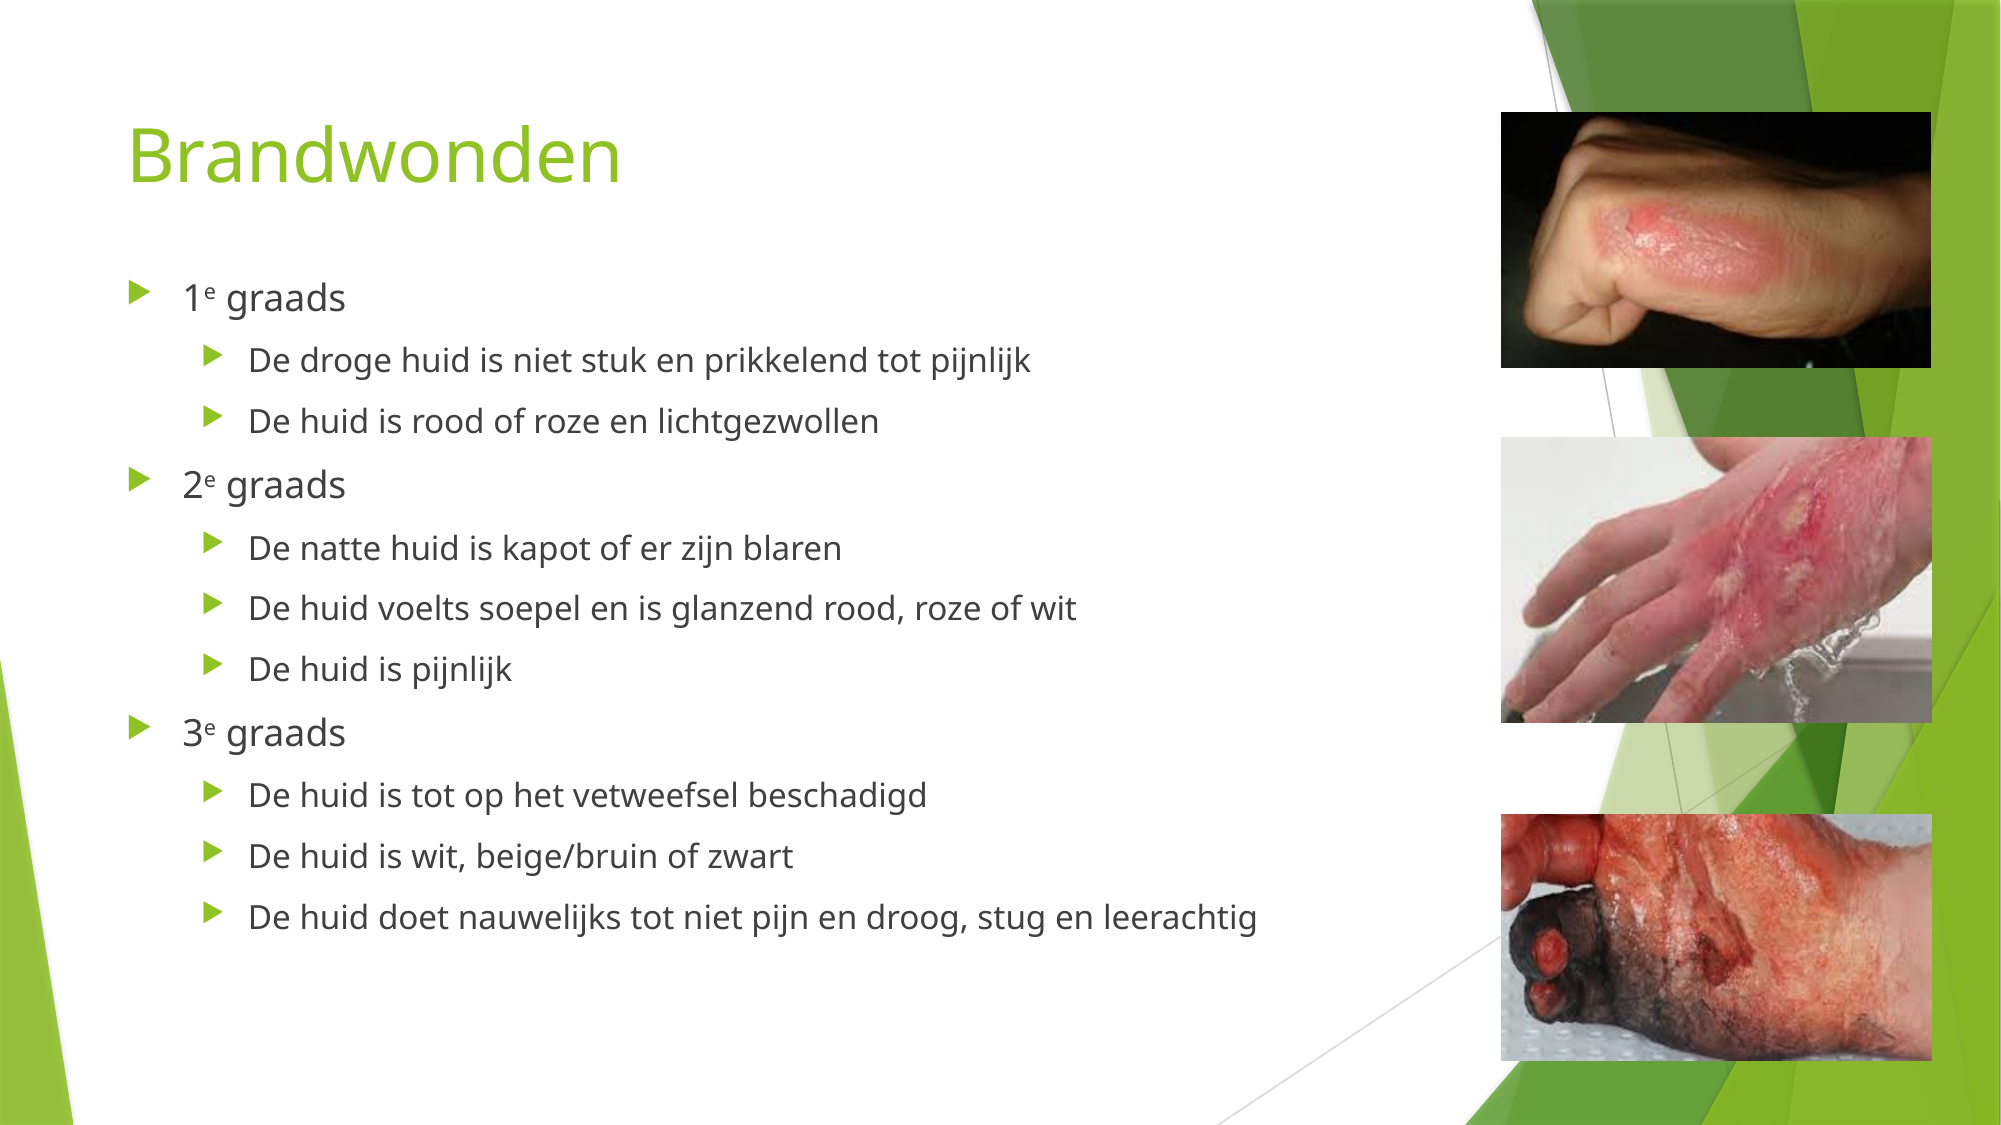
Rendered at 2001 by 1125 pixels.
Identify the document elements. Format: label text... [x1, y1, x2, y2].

picture [1501, 814, 1932, 1061]
title Brandwonden [111, 99, 1522, 266]
picture [1501, 436, 1932, 724]
list 1e graads De droge huid is niet stuk en prikkelend tot pijnlijk De huid is rood of roze en lichtgezwollen 2e graads De natte huid is kapot of er zijn blaren De huid voelts soepel en is glanzend rood, roze of wit De huid is pijnlijk 3e graads De huid is tot op het vetweefsel beschadigd De huid is wit, beige/bruin of zwart De huid doet nauwelijks tot niet pijn en droog, stug en leerachtig [111, 266, 1522, 992]
picture [1501, 112, 1931, 369]
